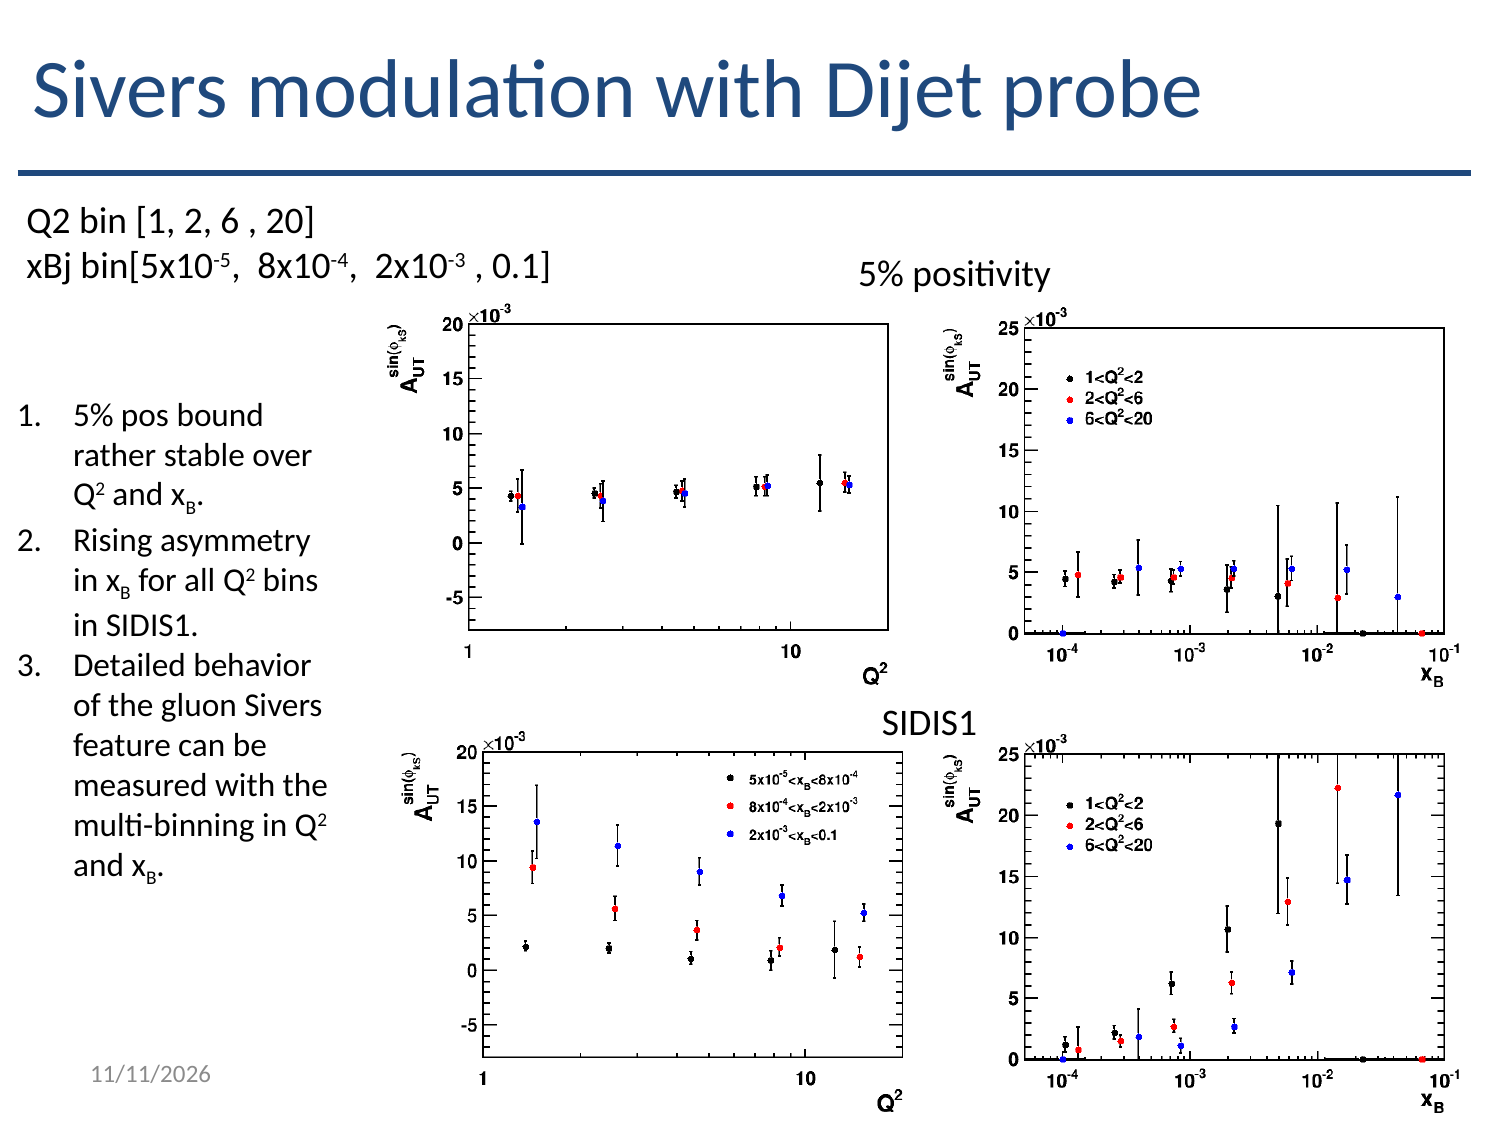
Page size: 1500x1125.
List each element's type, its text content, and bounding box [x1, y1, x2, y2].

text_box Q2 bin [1, 2, 6 , 20] xBj bin[5x10-5, 8x10-4, 2x10-3 , 0.1] [11, 188, 1099, 294]
picture [395, 729, 921, 1118]
text_box 5% pos bound rather stable over Q2 and xB. Rising asymmetry in xB for all Q2 bins in SIDIS1. Detailed behavior of the gluon Sivers feature can be measured with the multi-binning in Q2 and xB. [2, 385, 349, 896]
picture [383, 297, 915, 690]
picture [938, 728, 1475, 1118]
title Sivers modulation with Dijet probe [17, 7, 1483, 161]
text_box SIDIS1 [867, 690, 1093, 751]
picture [938, 299, 1478, 693]
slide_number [75, 1042, 390, 1103]
text_box 5% positivity [843, 241, 1069, 302]
